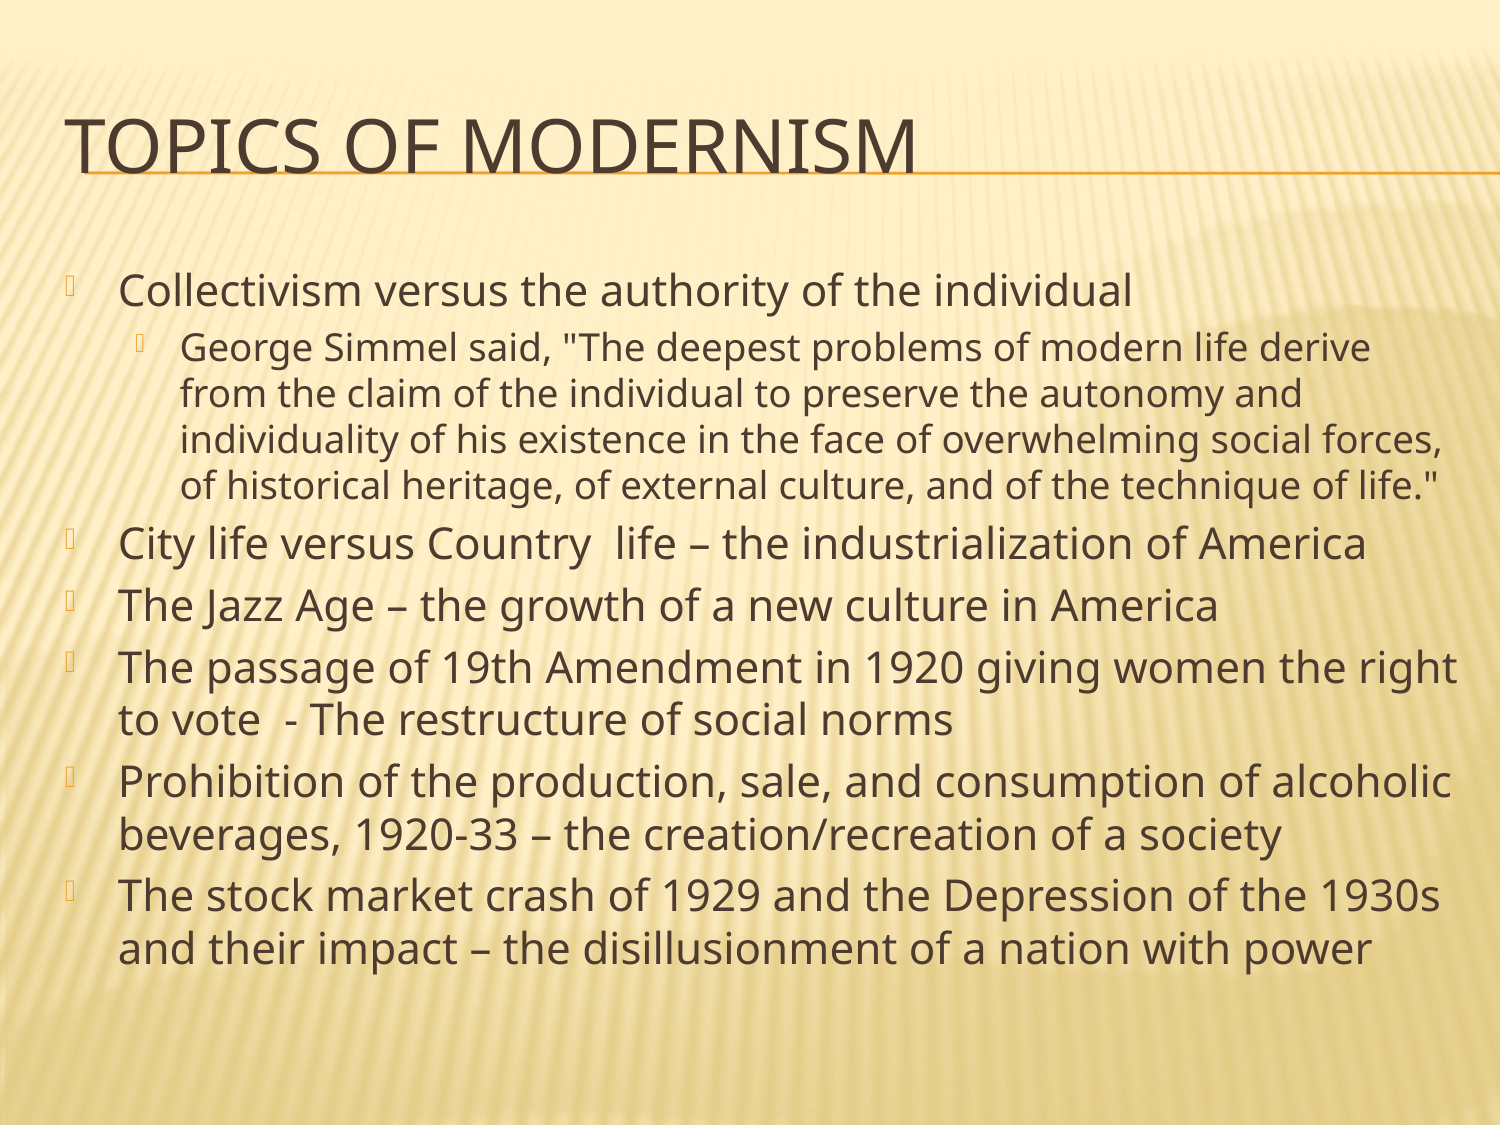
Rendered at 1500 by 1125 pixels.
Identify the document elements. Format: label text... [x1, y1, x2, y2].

list Collectivism versus the authority of the individual George Simmel said, "The deepest problems of modern life derive from the claim of the individual to preserve the autonomy and individuality of his existence in the face of overwhelming social forces, of historical heritage, of external culture, and of the technique of life." City life versus Country life – the industrialization of America The Jazz Age – the growth of a new culture in America The passage of 19th Amendment in 1920 giving women the right to vote - The restructure of social norms Prohibition of the production, sale, and consumption of alcoholic beverages, 1920-33 – the creation/recreation of a society The stock market crash of 1929 and the Depression of the 1930s and their impact – the disillusionment of a nation with power [50, 254, 1475, 998]
title Topics of Modernism [50, 75, 1475, 213]
